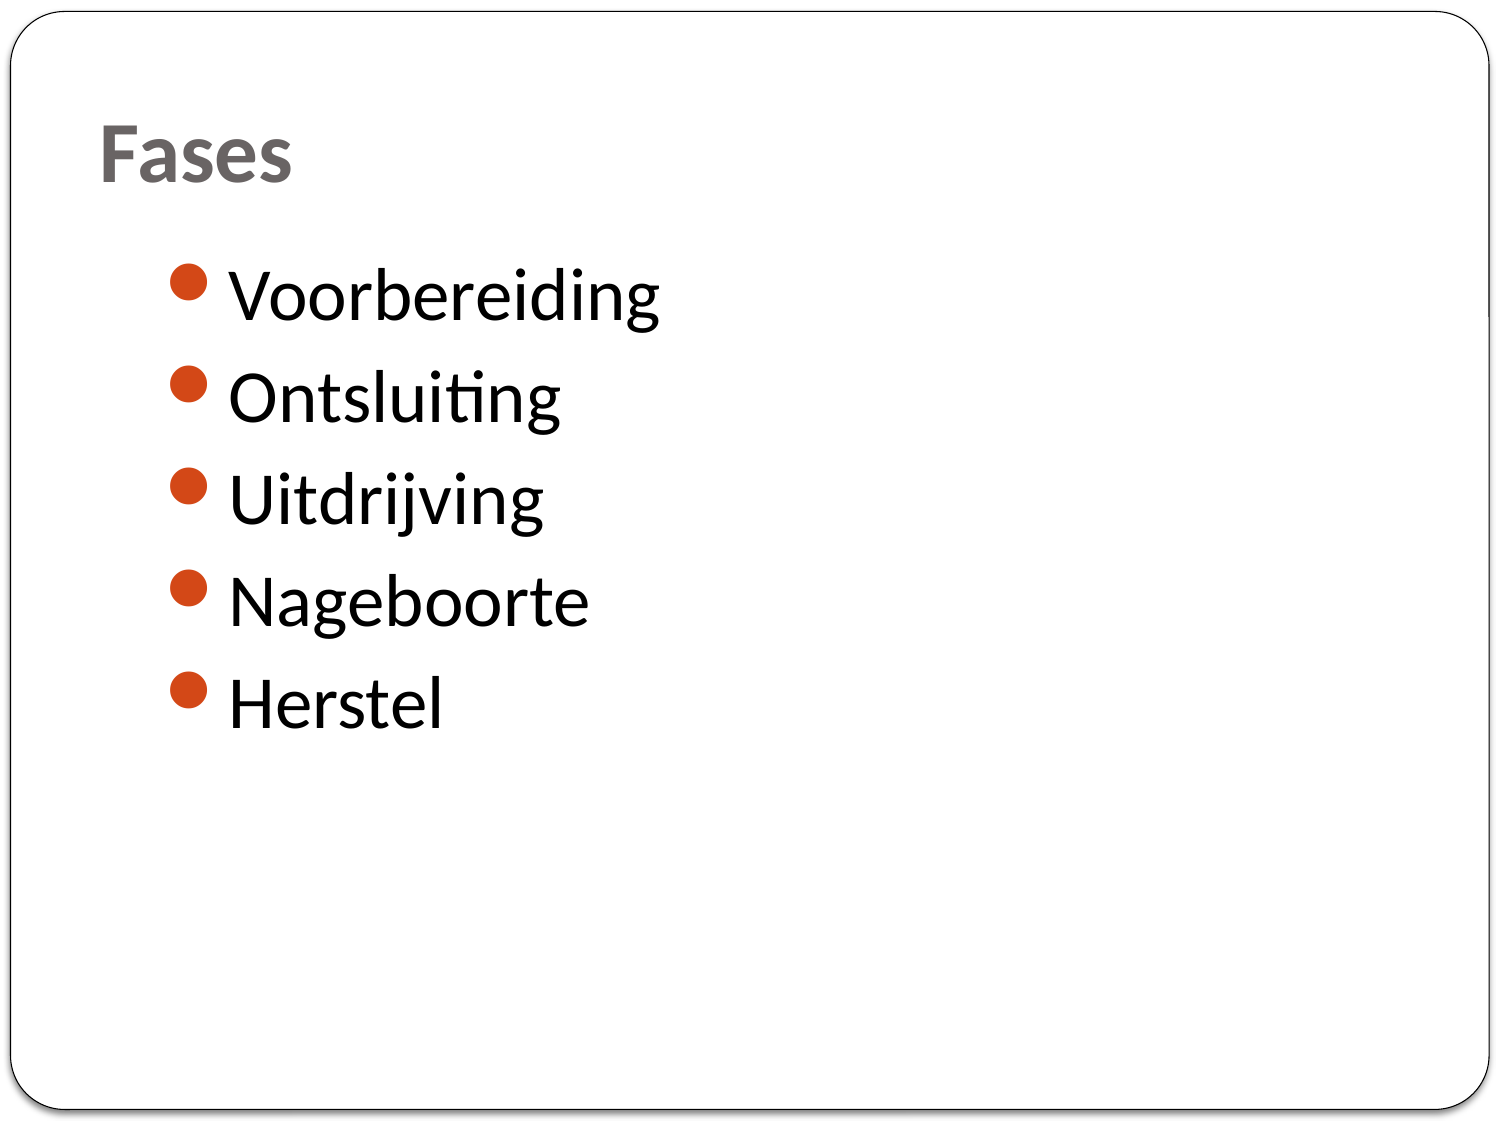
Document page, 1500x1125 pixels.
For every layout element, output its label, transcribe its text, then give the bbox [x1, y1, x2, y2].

list Voorbereiding Ontsluiting Uitdrijving Nageboorte Herstel [150, 237, 1425, 988]
title Fases [84, 87, 1496, 216]
